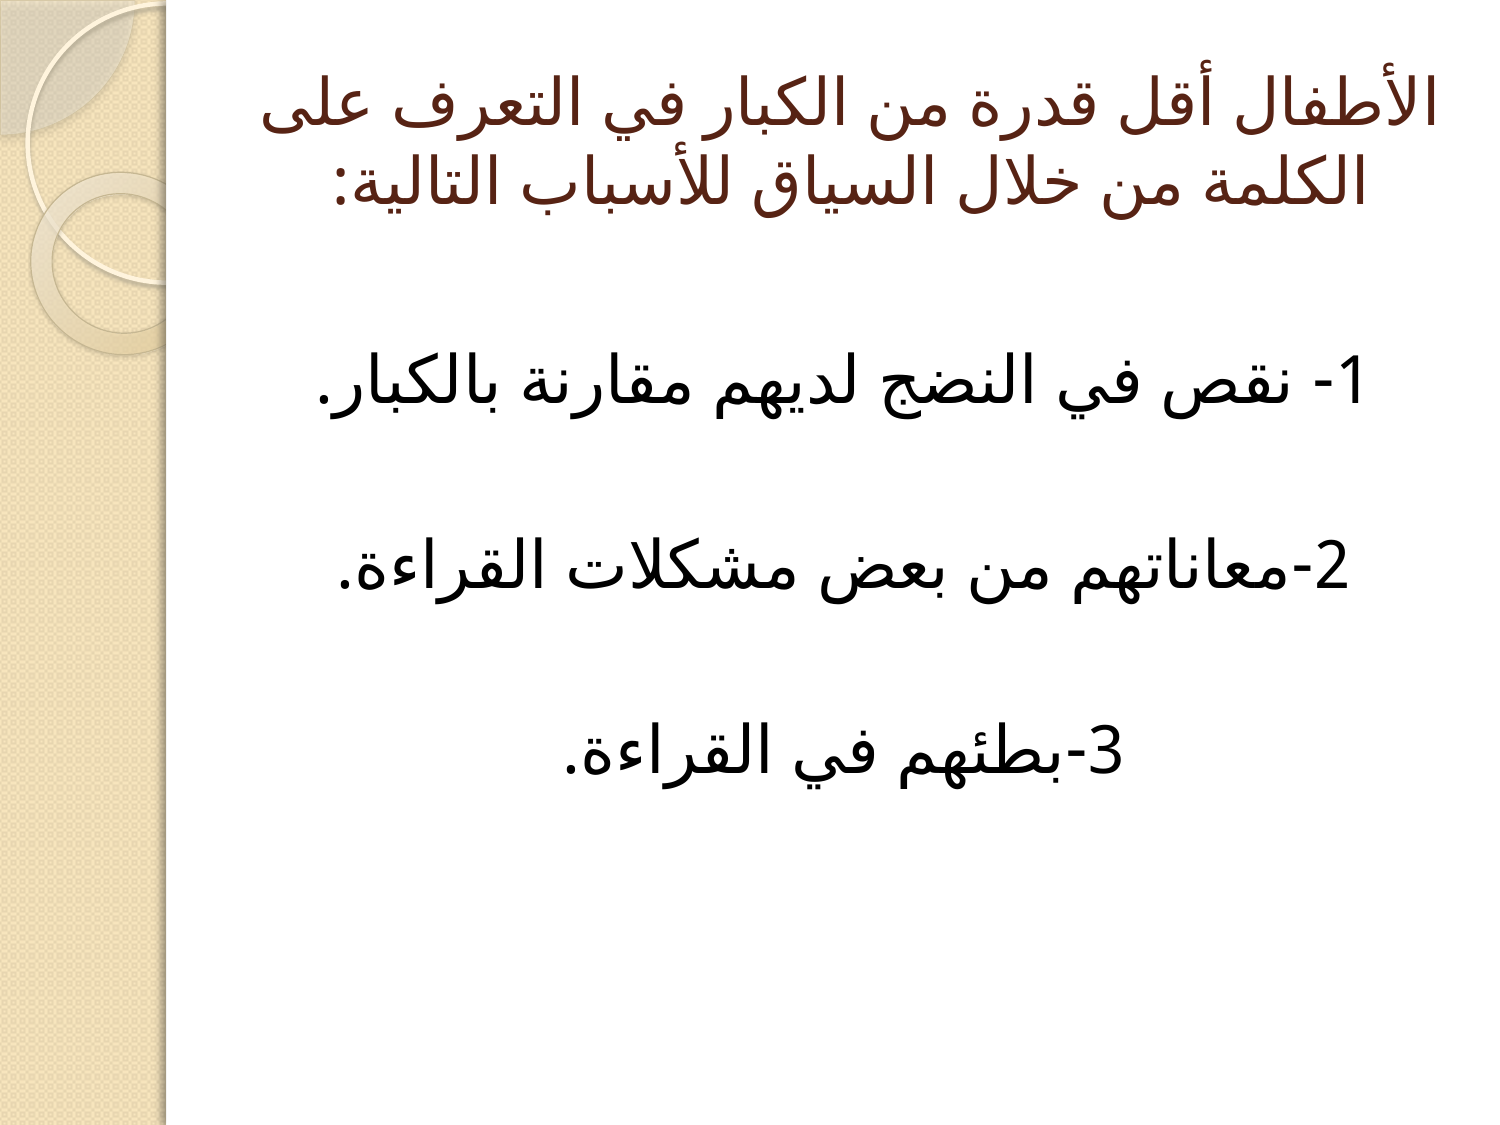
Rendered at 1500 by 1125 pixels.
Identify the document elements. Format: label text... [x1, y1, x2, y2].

title الأطفال أقل قدرة من الكبار في التعرف على الكلمة من خلال السياق للأسباب التالية: [235, 45, 1466, 233]
list 1- نقص في النضج لديهم مقارنة بالكبار. 2-معاناتهم من بعض مشكلات القراءة. 3-بطئهم في القراءة. [235, 237, 1466, 1025]
